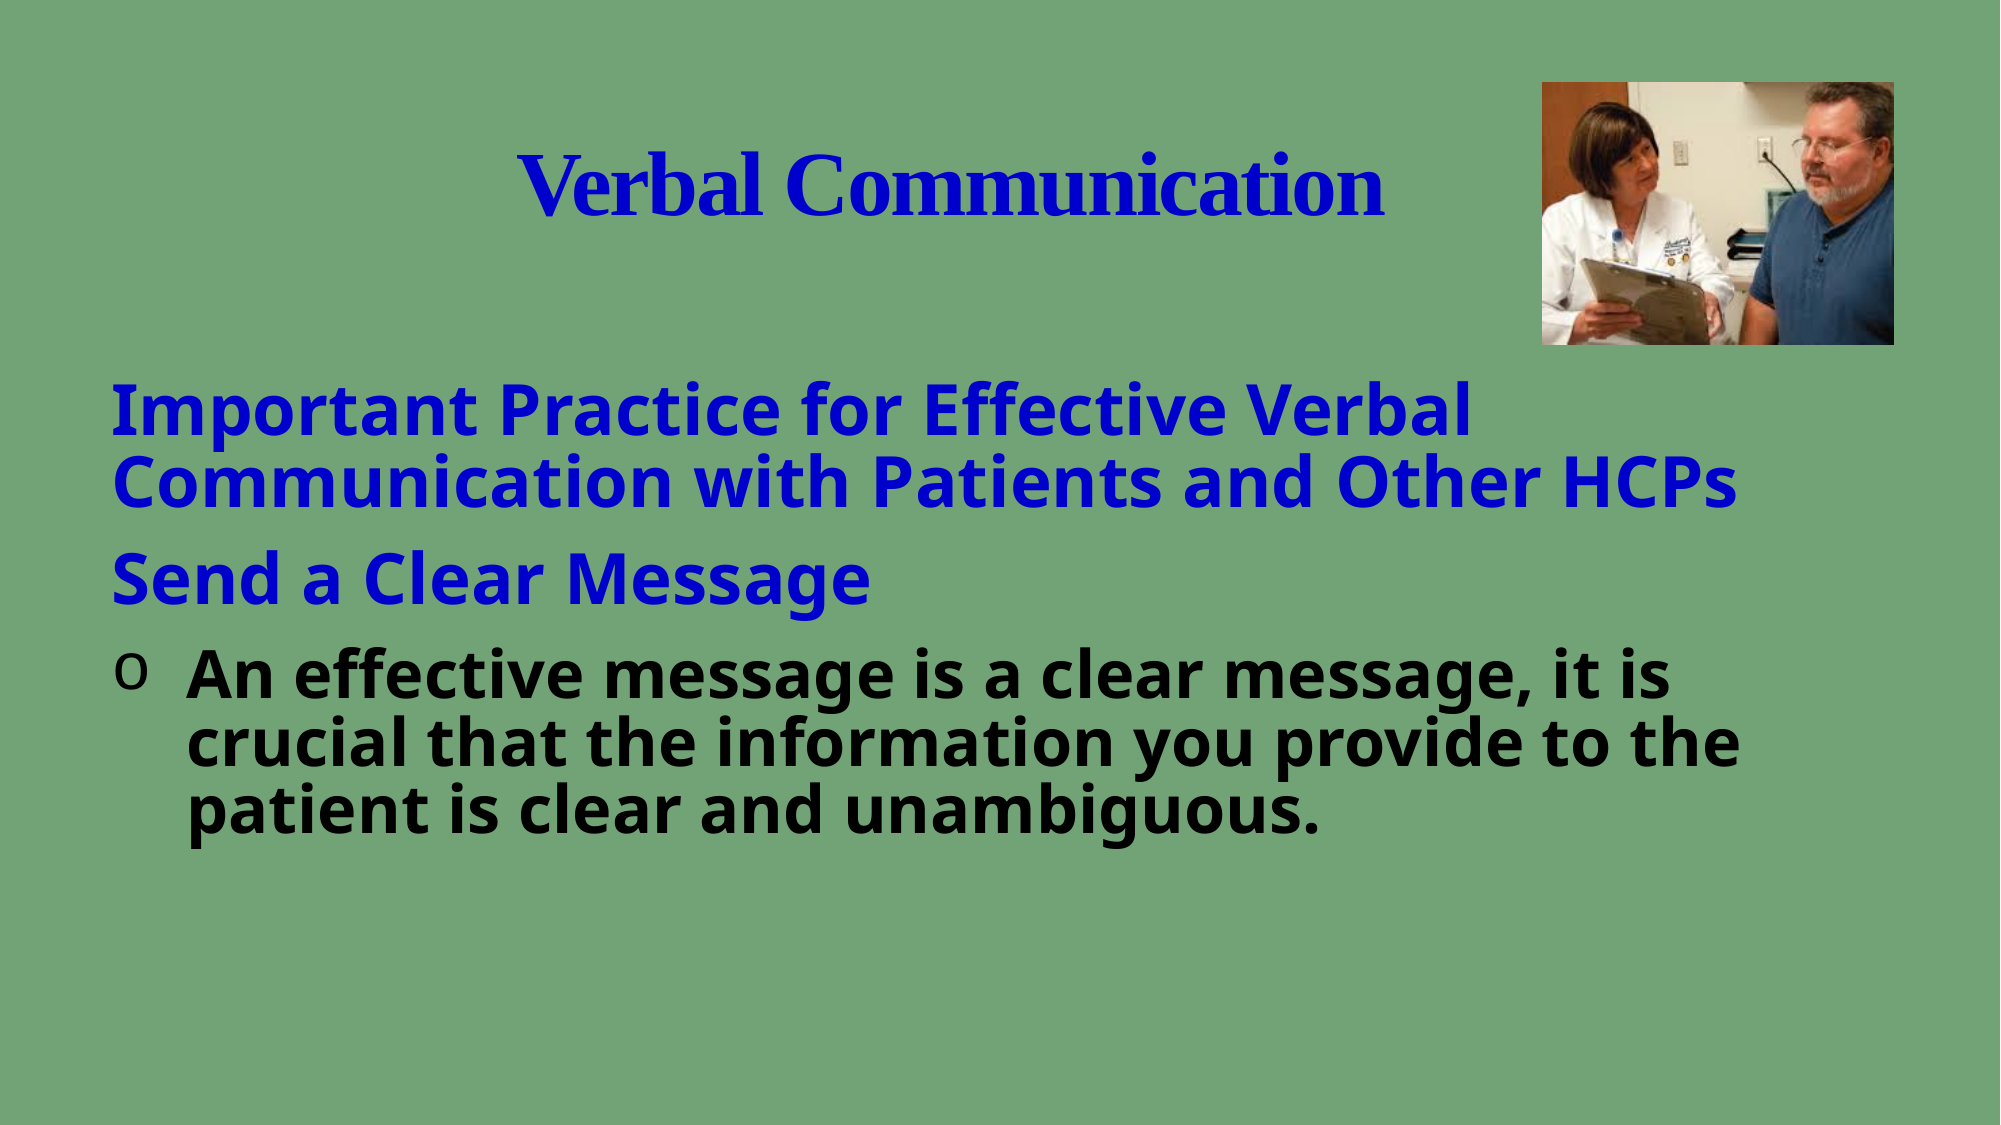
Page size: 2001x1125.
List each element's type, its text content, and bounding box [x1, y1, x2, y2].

title Verbal Communication [227, 105, 1541, 241]
picture [1541, 82, 1894, 346]
subtitle Important Practice for Effective Verbal Communication with Patients and Other HCPs Send a Clear Message An effective message is a clear message, it is crucial that the information you provide to the patient is clear and unambiguous. [96, 369, 1836, 913]
